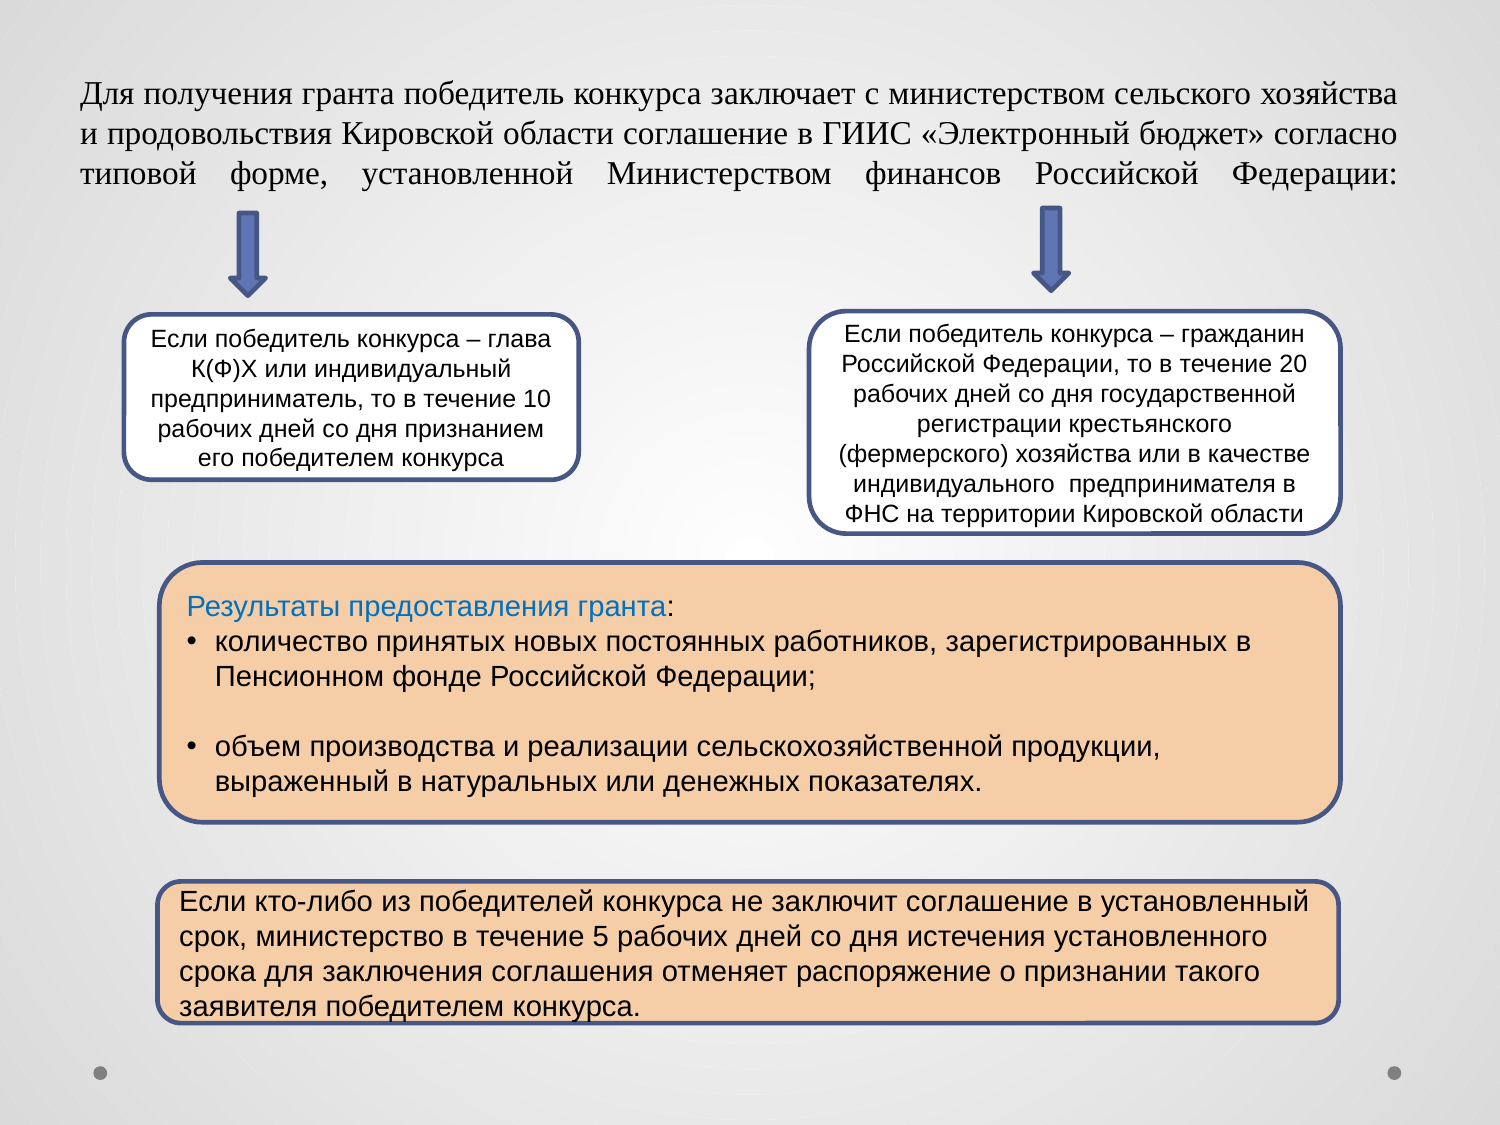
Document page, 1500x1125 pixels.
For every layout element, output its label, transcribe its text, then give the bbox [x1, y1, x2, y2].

text_box [1031, 205, 1072, 294]
text_box Результаты предоставления гранта: количество принятых новых постоянных работников, зарегистрированных в Пенсионном фонде Российской Федерации; объем производства и реализации сельскохозяйственной продукции, выраженный в натуральных или денежных показателях. [156, 560, 1343, 825]
text_box Если кто-либо из победителей конкурса не заключит соглашение в установленный срок, министерство в течение 5 рабочих дней со дня истечения установленного срока для заключения соглашения отменяет распоряжение о признании такого заявителя победителем конкурса. [155, 879, 1341, 1026]
text_box Если победитель конкурса – глава К(Ф)Х или индивидуальный предприниматель, то в течение 10 рабочих дней со дня признанием его победителем конкурса [121, 312, 582, 483]
text_box [228, 210, 268, 299]
title Для получения гранта победитель конкурса заключает с министерством сельского хозяйства и продовольствия Кировской области соглашение в ГИИС «Электронный бюджет» согласно типовой форме, установленной Министерством финансов Российской Федерации: [64, 19, 1415, 239]
text_box Если победитель конкурса – гражданин Российской Федерации, то в течение 20 рабочих дней со дня государственной регистрации крестьянского (фермерского) хозяйства или в качестве индивидуального предпринимателя в ФНС на территории Кировской области [806, 308, 1343, 536]
